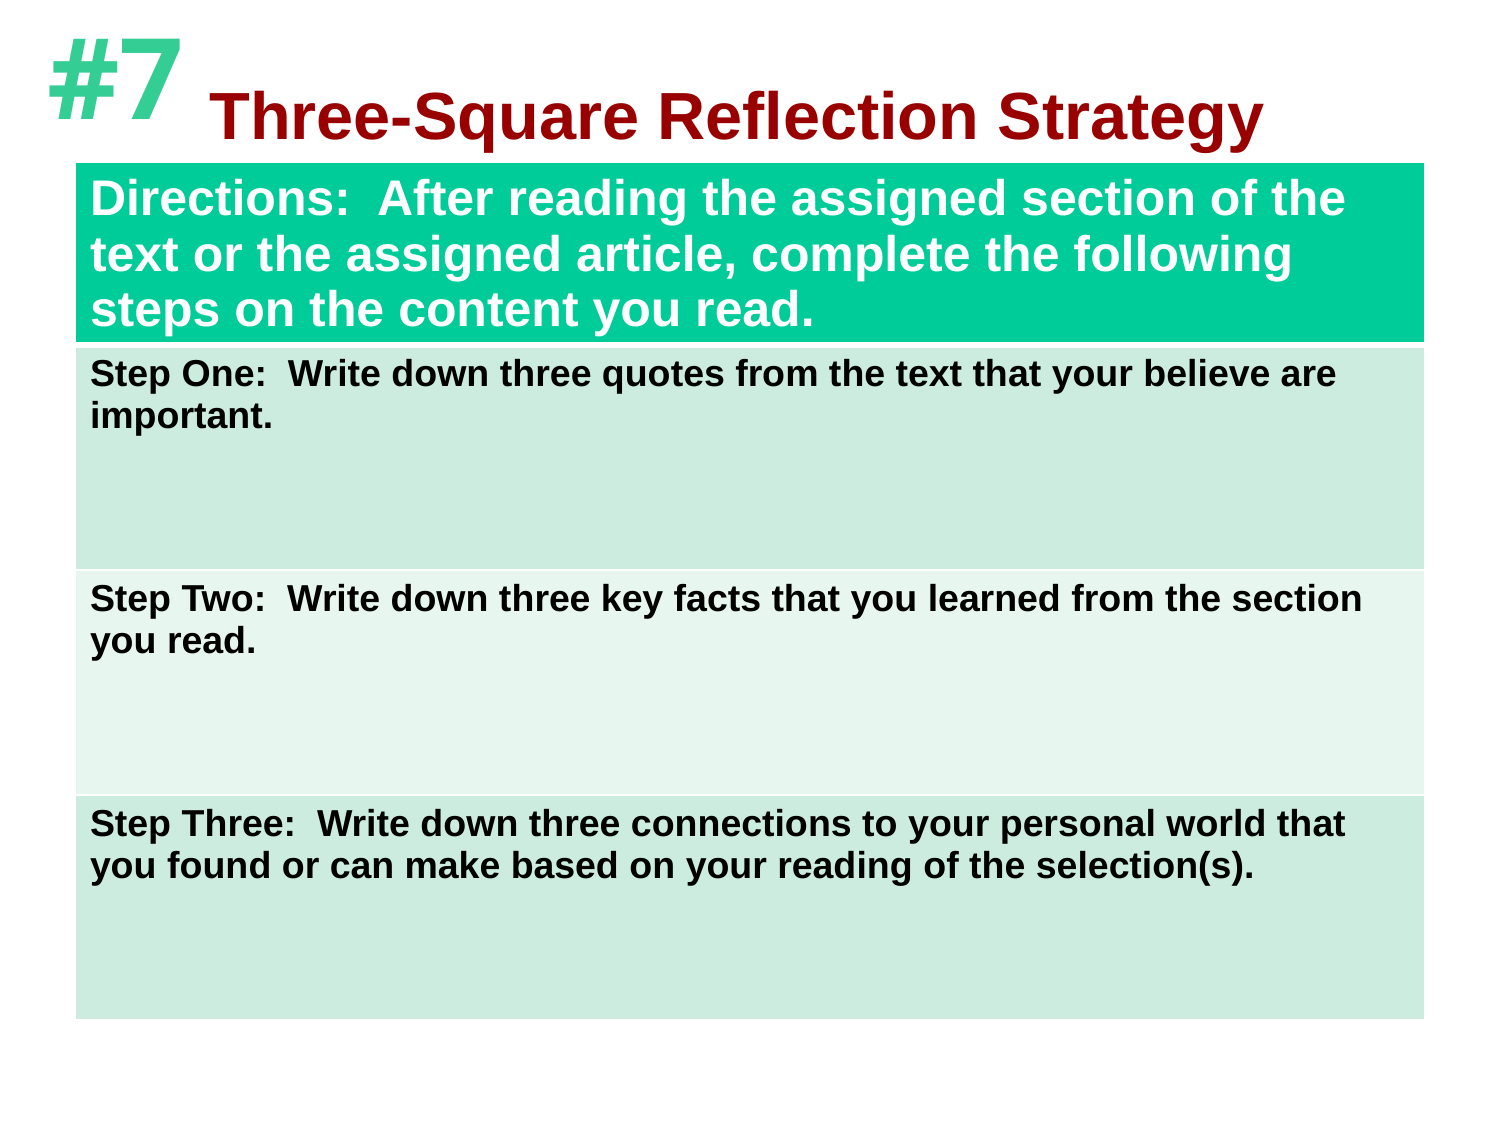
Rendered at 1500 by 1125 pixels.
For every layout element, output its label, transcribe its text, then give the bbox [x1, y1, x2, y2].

table_cell Step One: Write down three quotes from the text that your believe are important. [76, 348, 1424, 569]
table_cell Step Two: Write down three key facts that you learned from the section you read. [76, 571, 1424, 794]
table_header Directions: After reading the assigned section of the text or the assigned article, complete the following steps on the content you read. [76, 163, 1424, 342]
table_cell Step Three: Write down three connections to your personal world that you found or can make based on your reading of the selection(s). [76, 796, 1424, 1019]
text_box #7 [32, 0, 199, 150]
title Three-Square Reflection Strategy [137, 37, 1338, 162]
